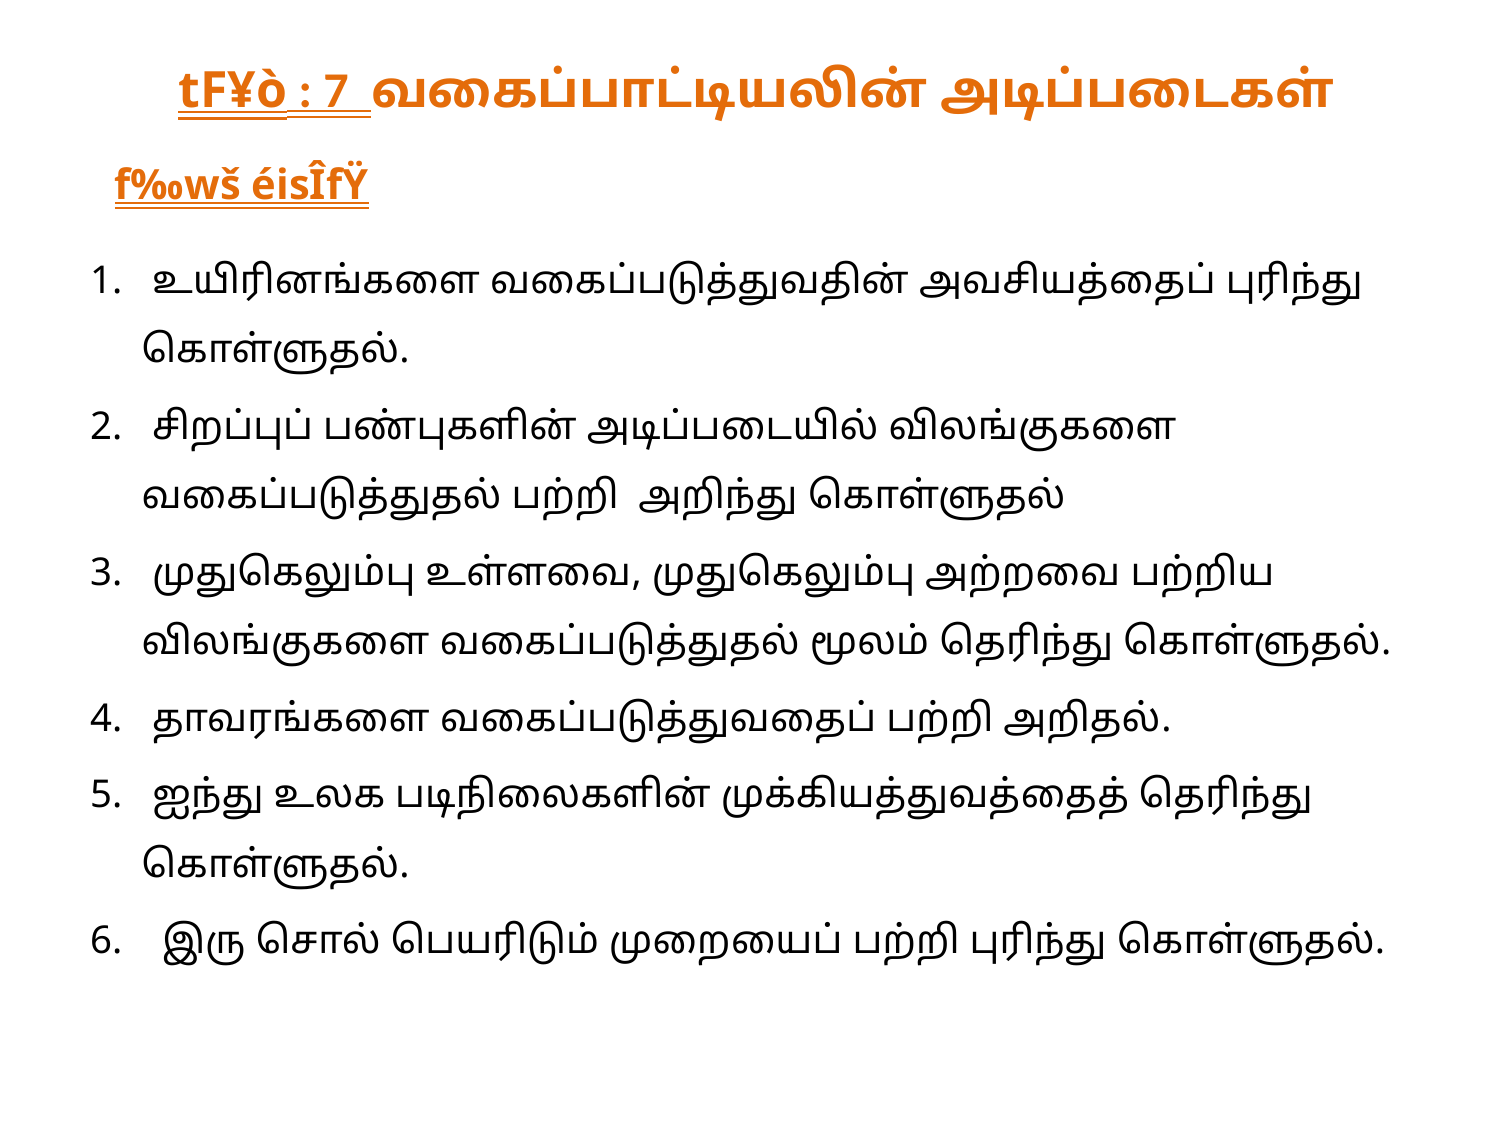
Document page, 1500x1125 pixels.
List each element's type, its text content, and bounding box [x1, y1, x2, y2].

text_box f‰wš éisÎfŸ [99, 149, 500, 215]
text_box 1. உயிரினங்களை வகைப்படுத்துவதின் அவசியத்தைப் புரிந்து கொள்ளுதல். 2. சிறப்புப் பண்புகளின் அடிப்படையில் விலங்குகளை வகைப்படுத்துதல் பற்றி அறிந்து கொள்ளுதல் 3. முதுகெலும்பு உள்ளவை, முதுகெலும்பு அற்றவை பற்றிய விலங்குகளை வகைப்படுத்துதல் மூலம் தெரிந்து கொள்ளுதல். 4. தாவரங்களை வகைப்படுத்துவதைப் பற்றி அறிதல். 5. ஐந்து உலக படிநிலைகளின் முக்கியத்துவத்தைத் தெரிந்து கொள்ளுதல். 6. இரு சொல் பெயரிடும் முறையைப் பற்றி புரிந்து கொள்ளுதல். [74, 224, 1425, 1043]
list tF¥ò : 7 வகைப்பாட்டியலின் அடிப்படைகள் [62, 50, 1450, 138]
